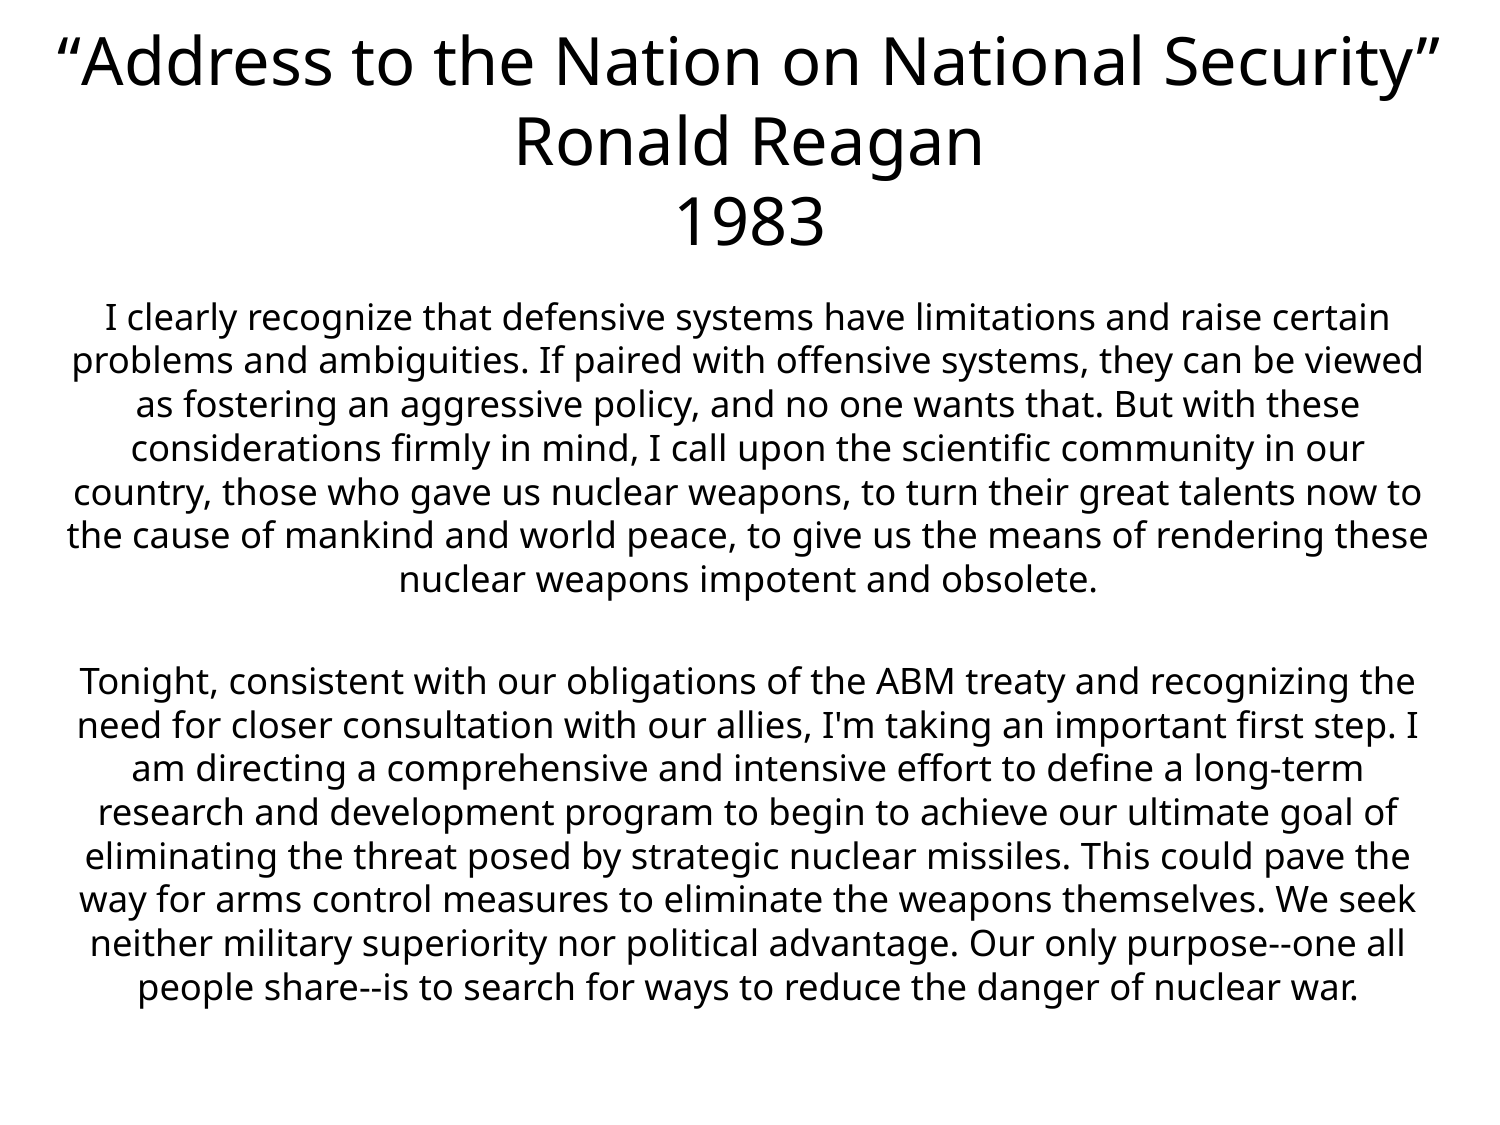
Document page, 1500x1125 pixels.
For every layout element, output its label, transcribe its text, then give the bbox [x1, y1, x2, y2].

title “Address to the Nation on National Security” Ronald Reagan 1983 [0, 45, 1500, 233]
list I clearly recognize that defensive systems have limitations and raise certain problems and ambiguities. If paired with offensive systems, they can be viewed as fostering an aggressive policy, and no one wants that. But with these considerations firmly in mind, I call upon the scientific community in our country, those who gave us nuclear weapons, to turn their great talents now to the cause of mankind and world peace, to give us the means of rendering these nuclear weapons impotent and obsolete. Tonight, consistent with our obligations of the ABM treaty and recognizing the need for closer consultation with our allies, I'm taking an important first step. I am directing a comprehensive and intensive effort to define a long-term research and development program to begin to achieve our ultimate goal of eliminating the threat posed by strategic nuclear missiles. This could pave the way for arms control measures to eliminate the weapons themselves. We seek neither military superiority nor political advantage. Our only purpose--one all people share--is to search for ways to reduce the danger of nuclear war. [45, 286, 1452, 1081]
